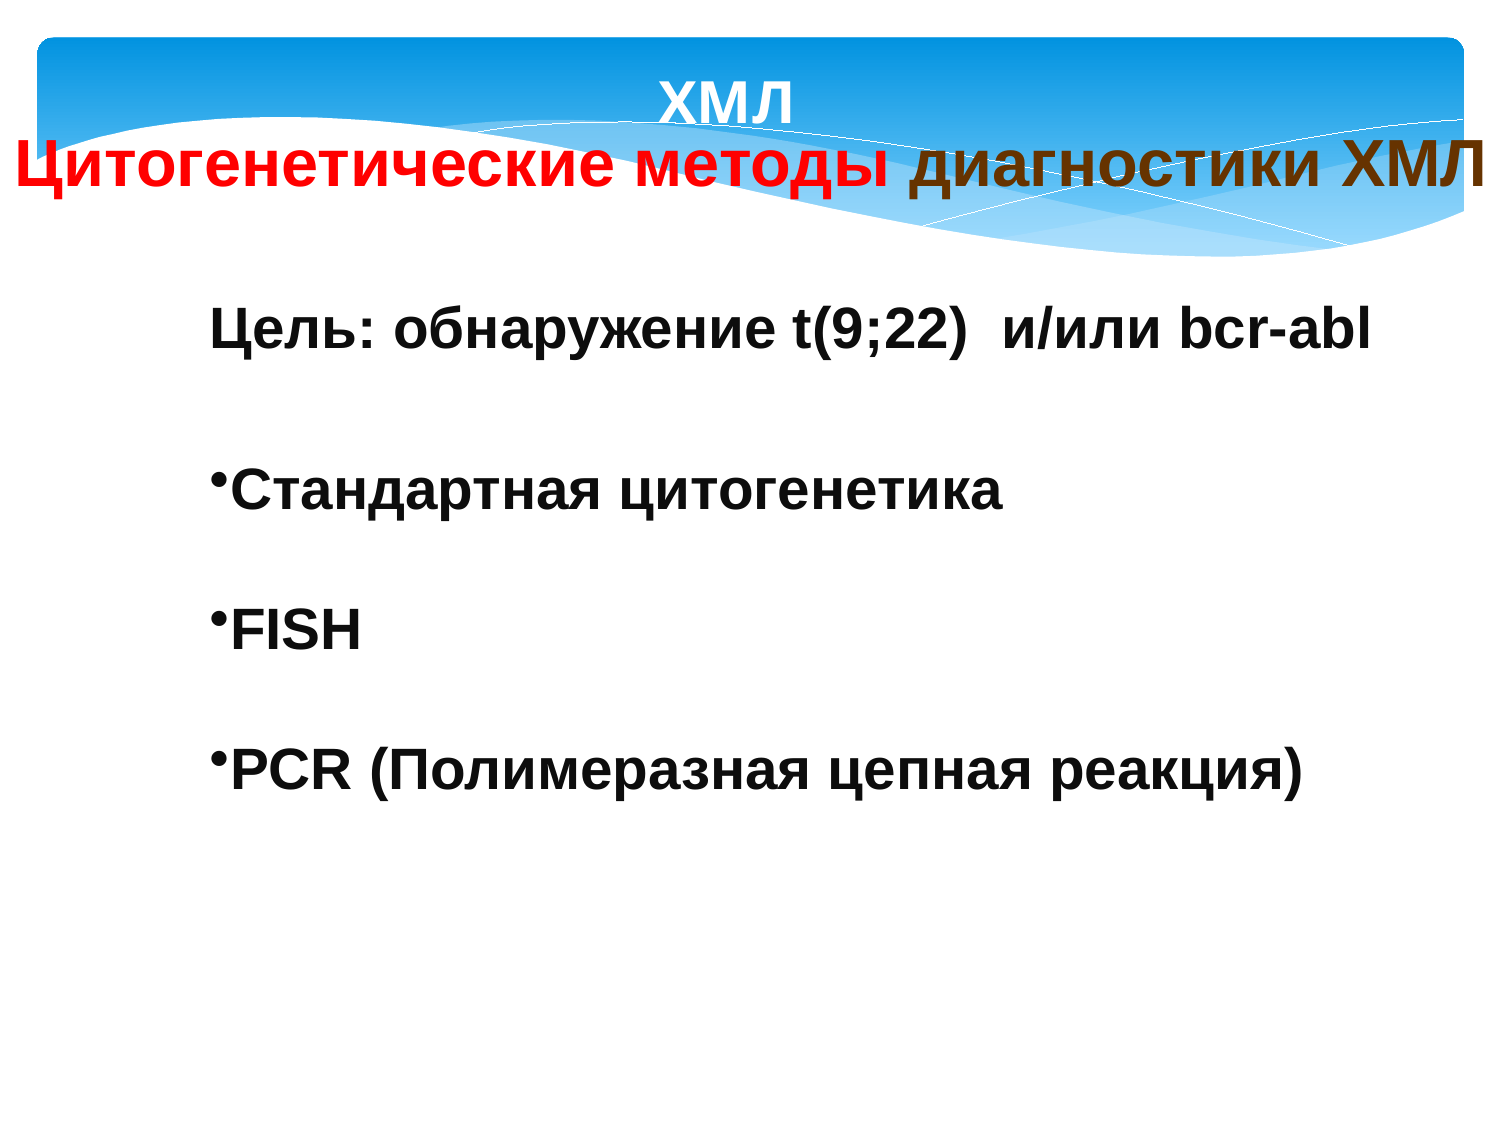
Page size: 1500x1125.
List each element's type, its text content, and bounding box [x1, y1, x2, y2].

text_box Цель: обнаружение t(9;22) и/или bcr-abl Стандартная цитогенетика FISH PCR (Полимеразная цепная реакция) [194, 282, 1412, 900]
text_box ХМЛ [643, 57, 811, 112]
text_box Цитогенетические методы диагностики ХМЛ [0, 112, 1500, 208]
